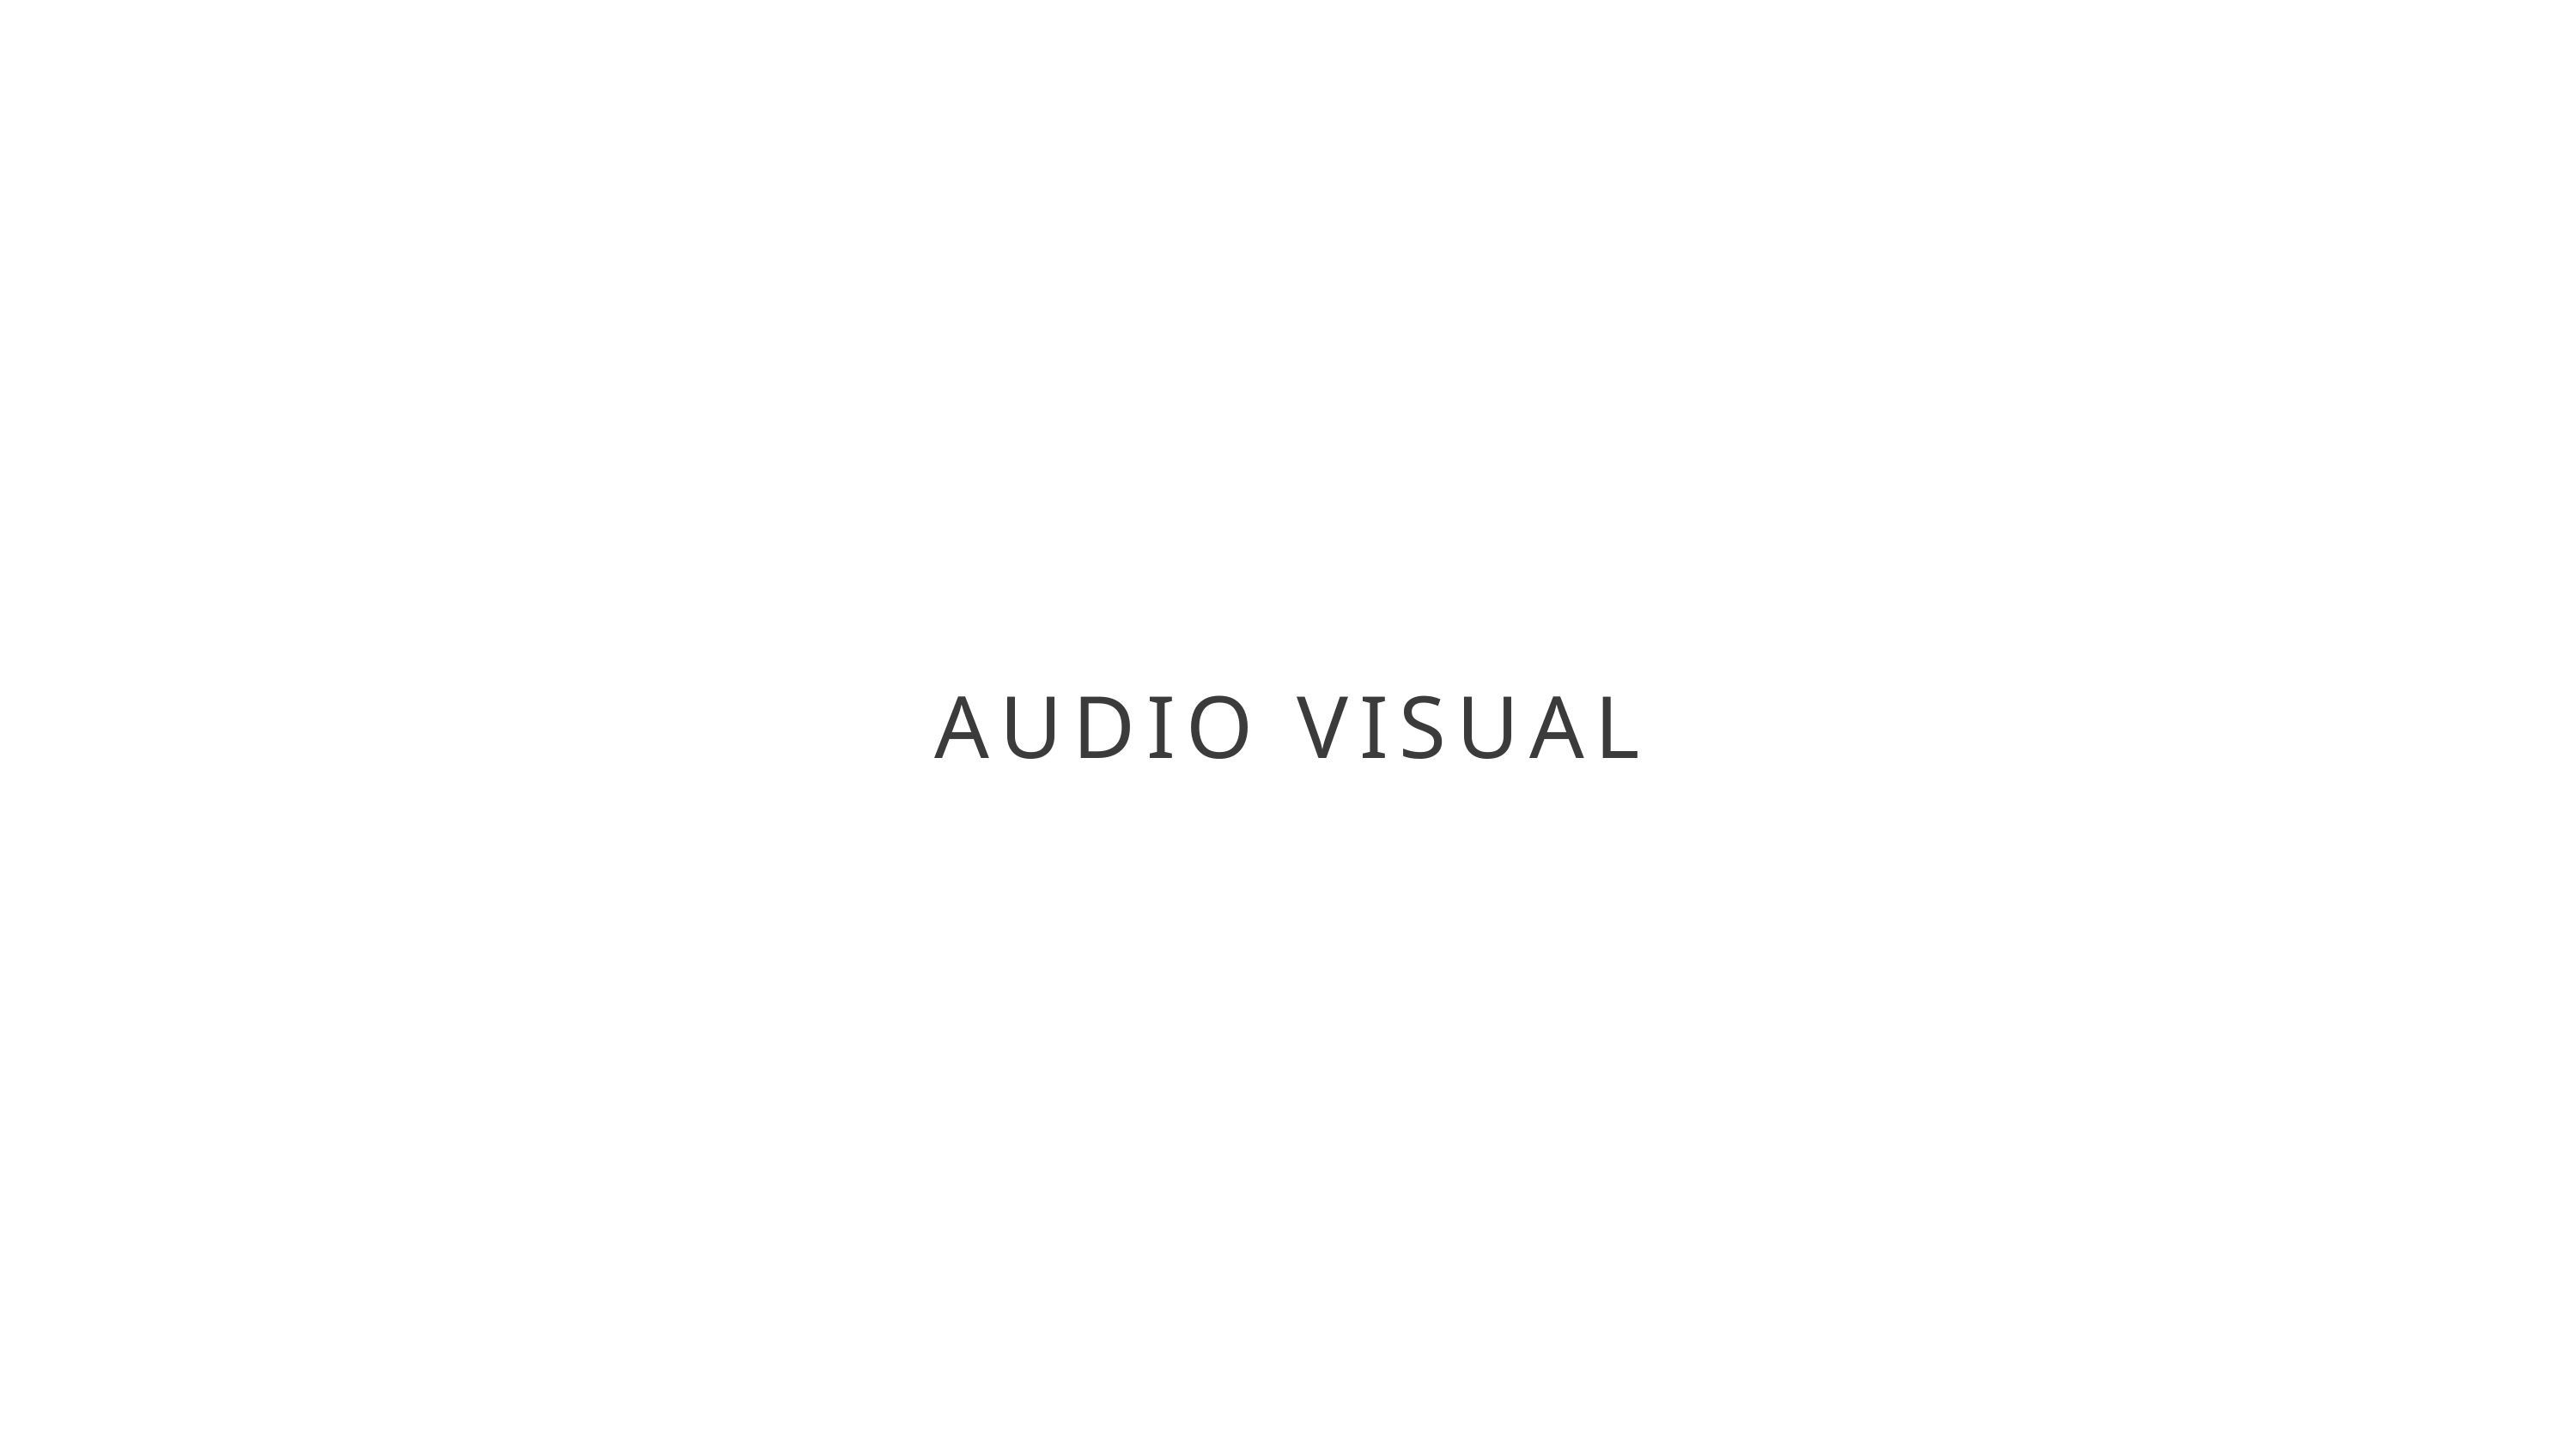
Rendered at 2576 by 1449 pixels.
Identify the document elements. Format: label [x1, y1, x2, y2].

title [129, 647, 2447, 801]
